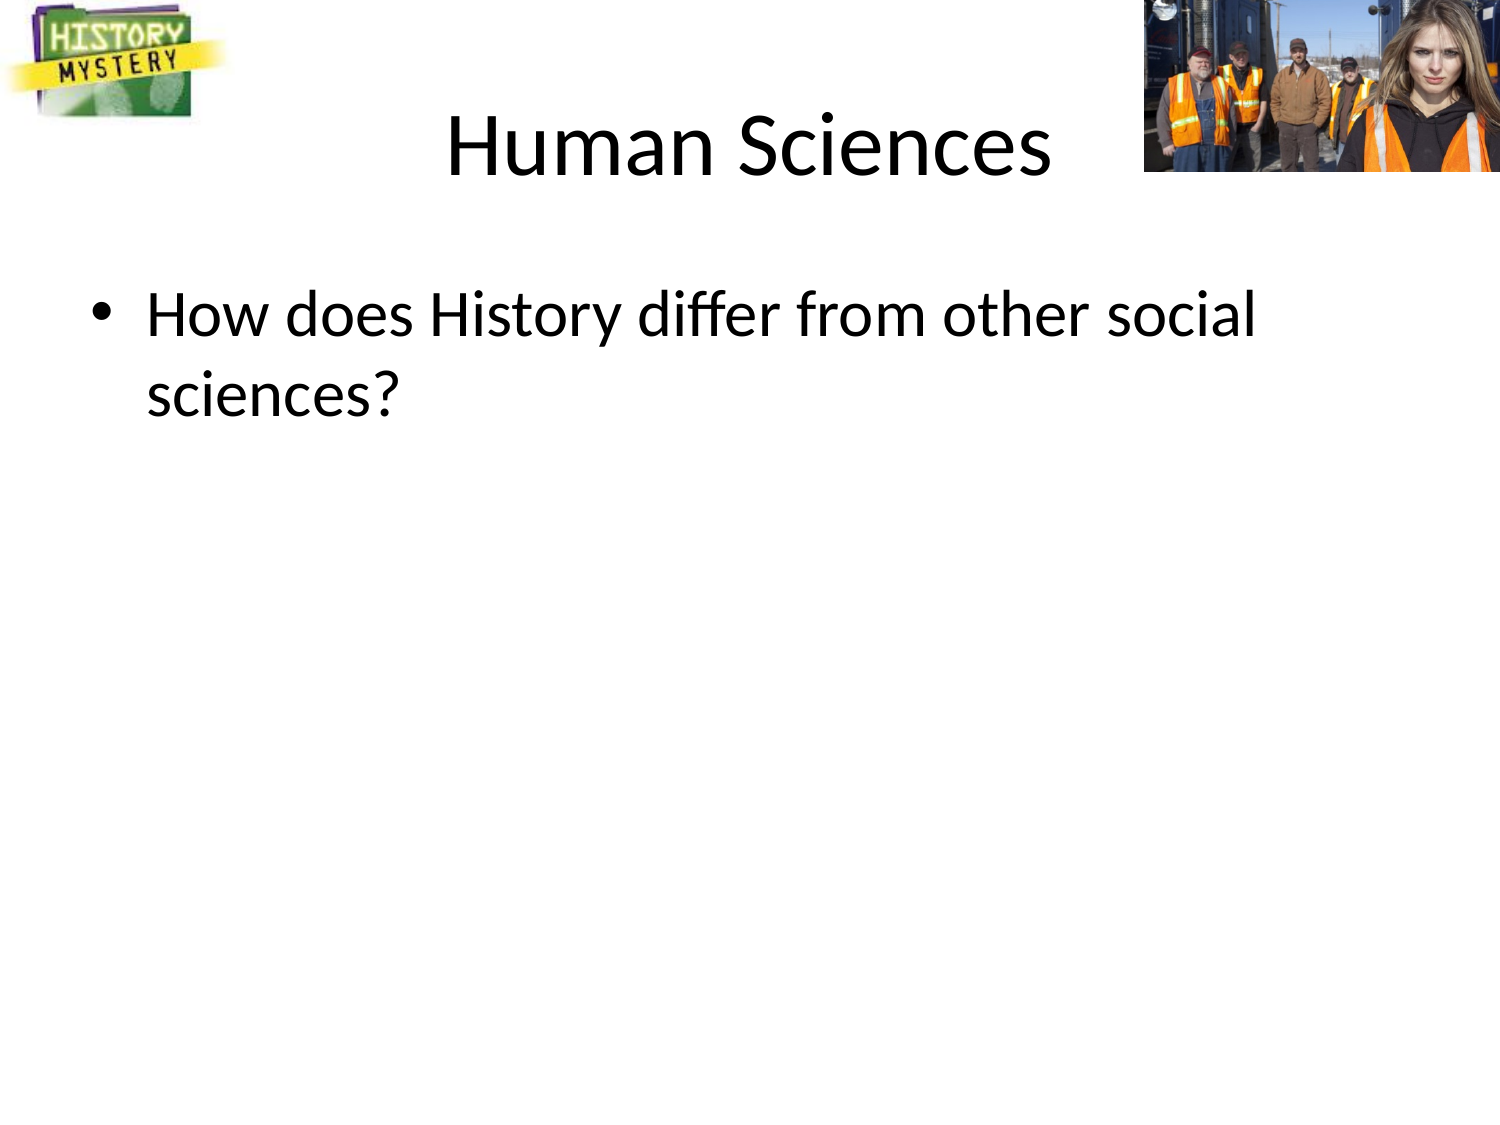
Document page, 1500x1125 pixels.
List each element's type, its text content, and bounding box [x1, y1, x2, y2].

picture [1144, 0, 1500, 172]
title Human Sciences [75, 45, 1425, 233]
list How does History differ from other social sciences? [75, 262, 1425, 1005]
picture [0, 0, 235, 138]
